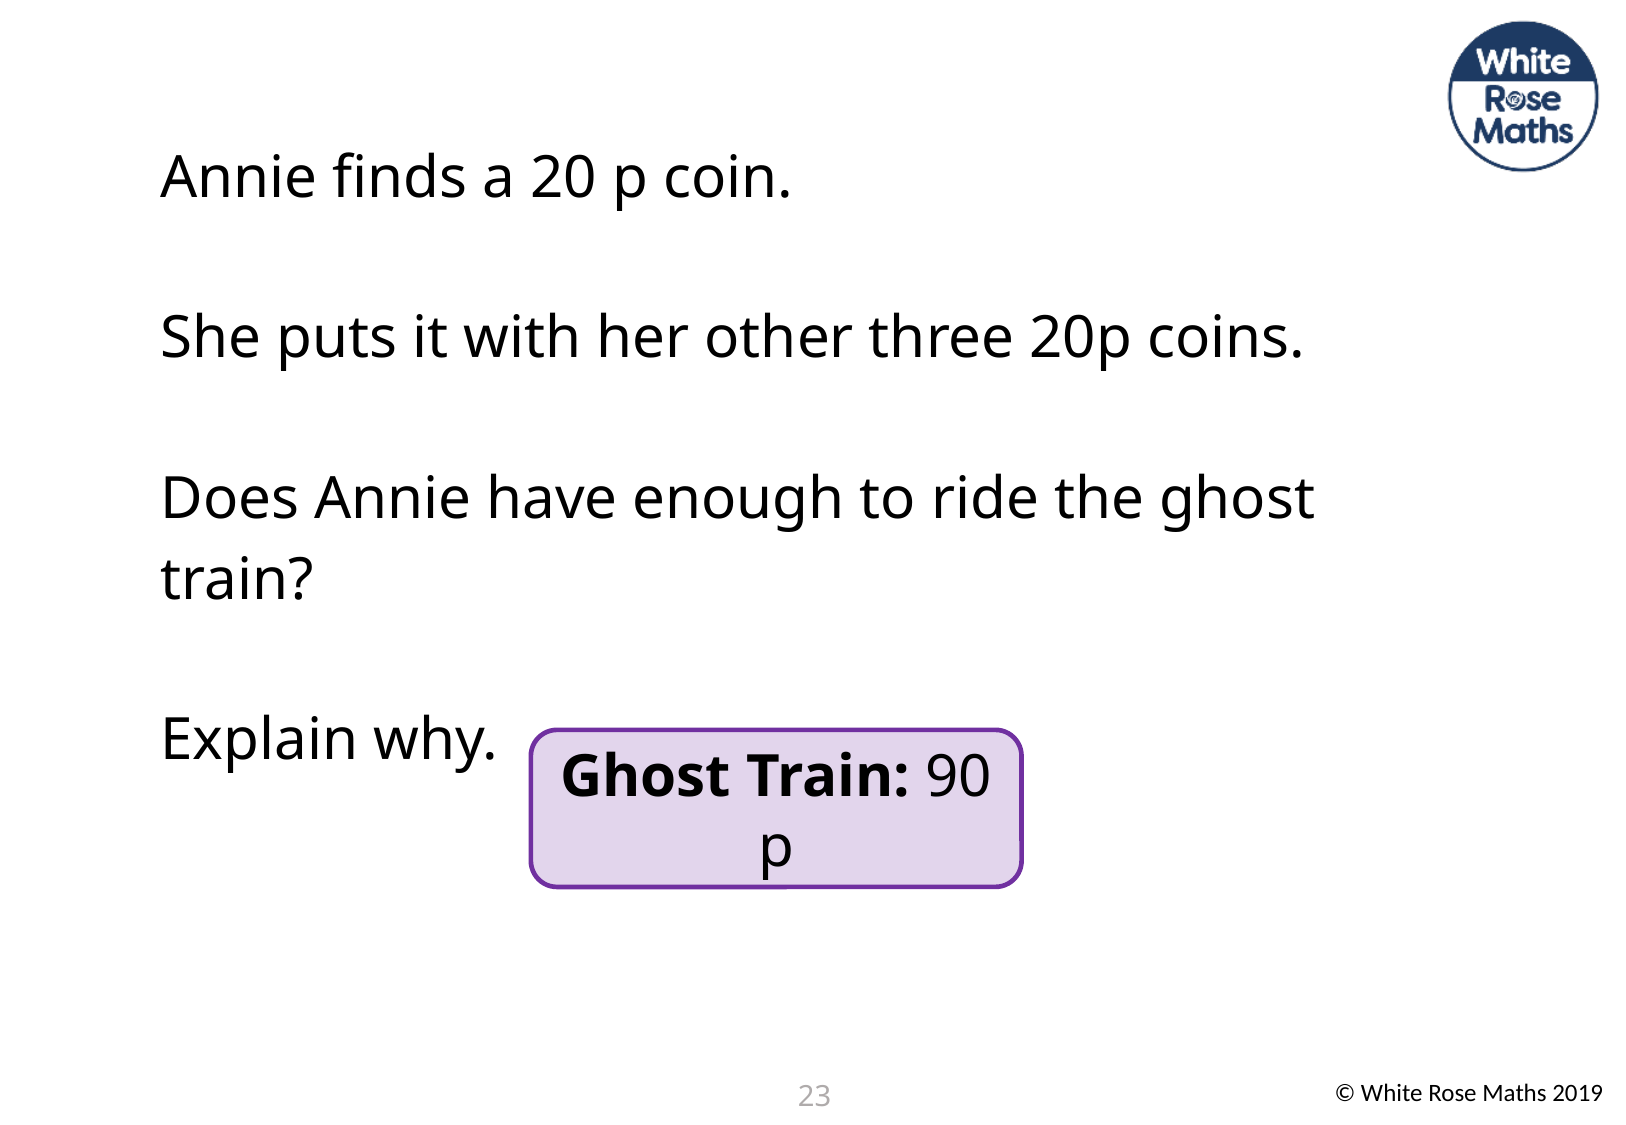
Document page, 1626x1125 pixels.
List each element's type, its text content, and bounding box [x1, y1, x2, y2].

slide_number 23 [776, 1069, 854, 1125]
picture [1444, 17, 1602, 175]
text_box Annie finds a 20 p coin. She puts it with her other three 20p coins. Does Annie have enough to ride the ghost train? Explain why. [145, 120, 1468, 951]
text_box Ghost Train: 90 p [529, 728, 1023, 888]
